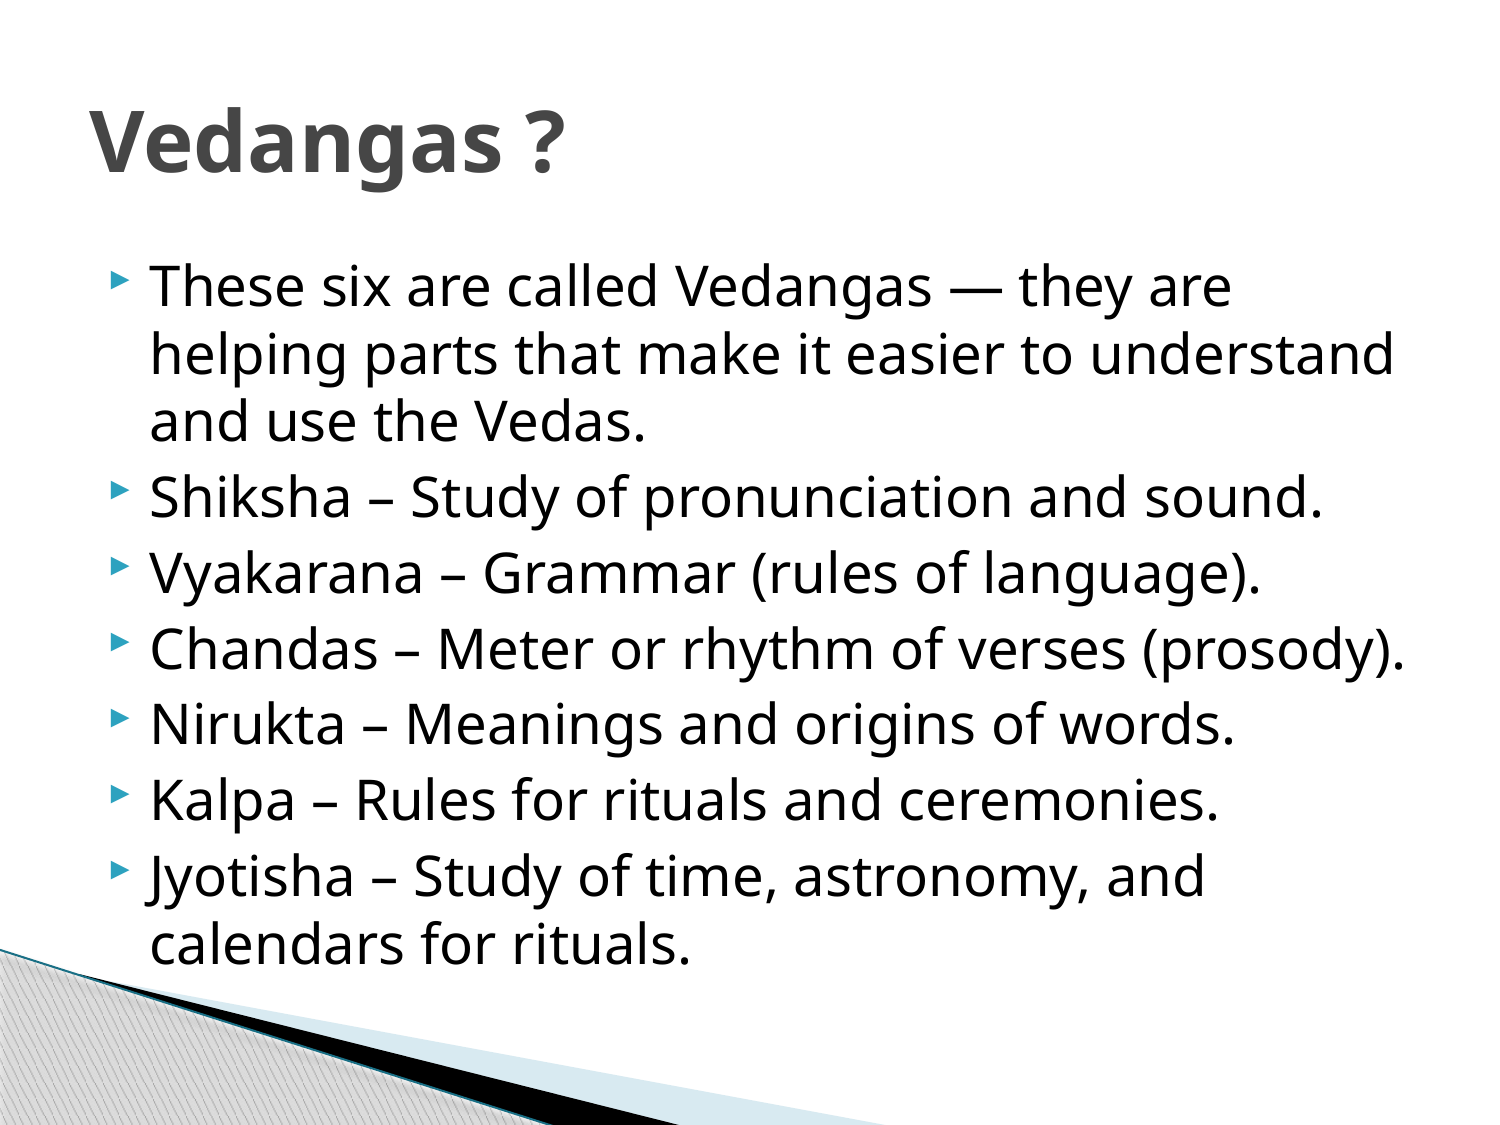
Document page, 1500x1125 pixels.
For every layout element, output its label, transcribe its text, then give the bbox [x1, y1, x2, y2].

title Vedangas ? [75, 45, 1425, 233]
list These six are called Vedangas — they are helping parts that make it easier to understand and use the Vedas. Shiksha – Study of pronunciation and sound. Vyakarana – Grammar (rules of language). Chandas – Meter or rhythm of verses (prosody). Nirukta – Meanings and origins of words. Kalpa – Rules for rituals and ceremonies. Jyotisha – Study of time, astronomy, and calendars for rituals. [75, 243, 1425, 986]
